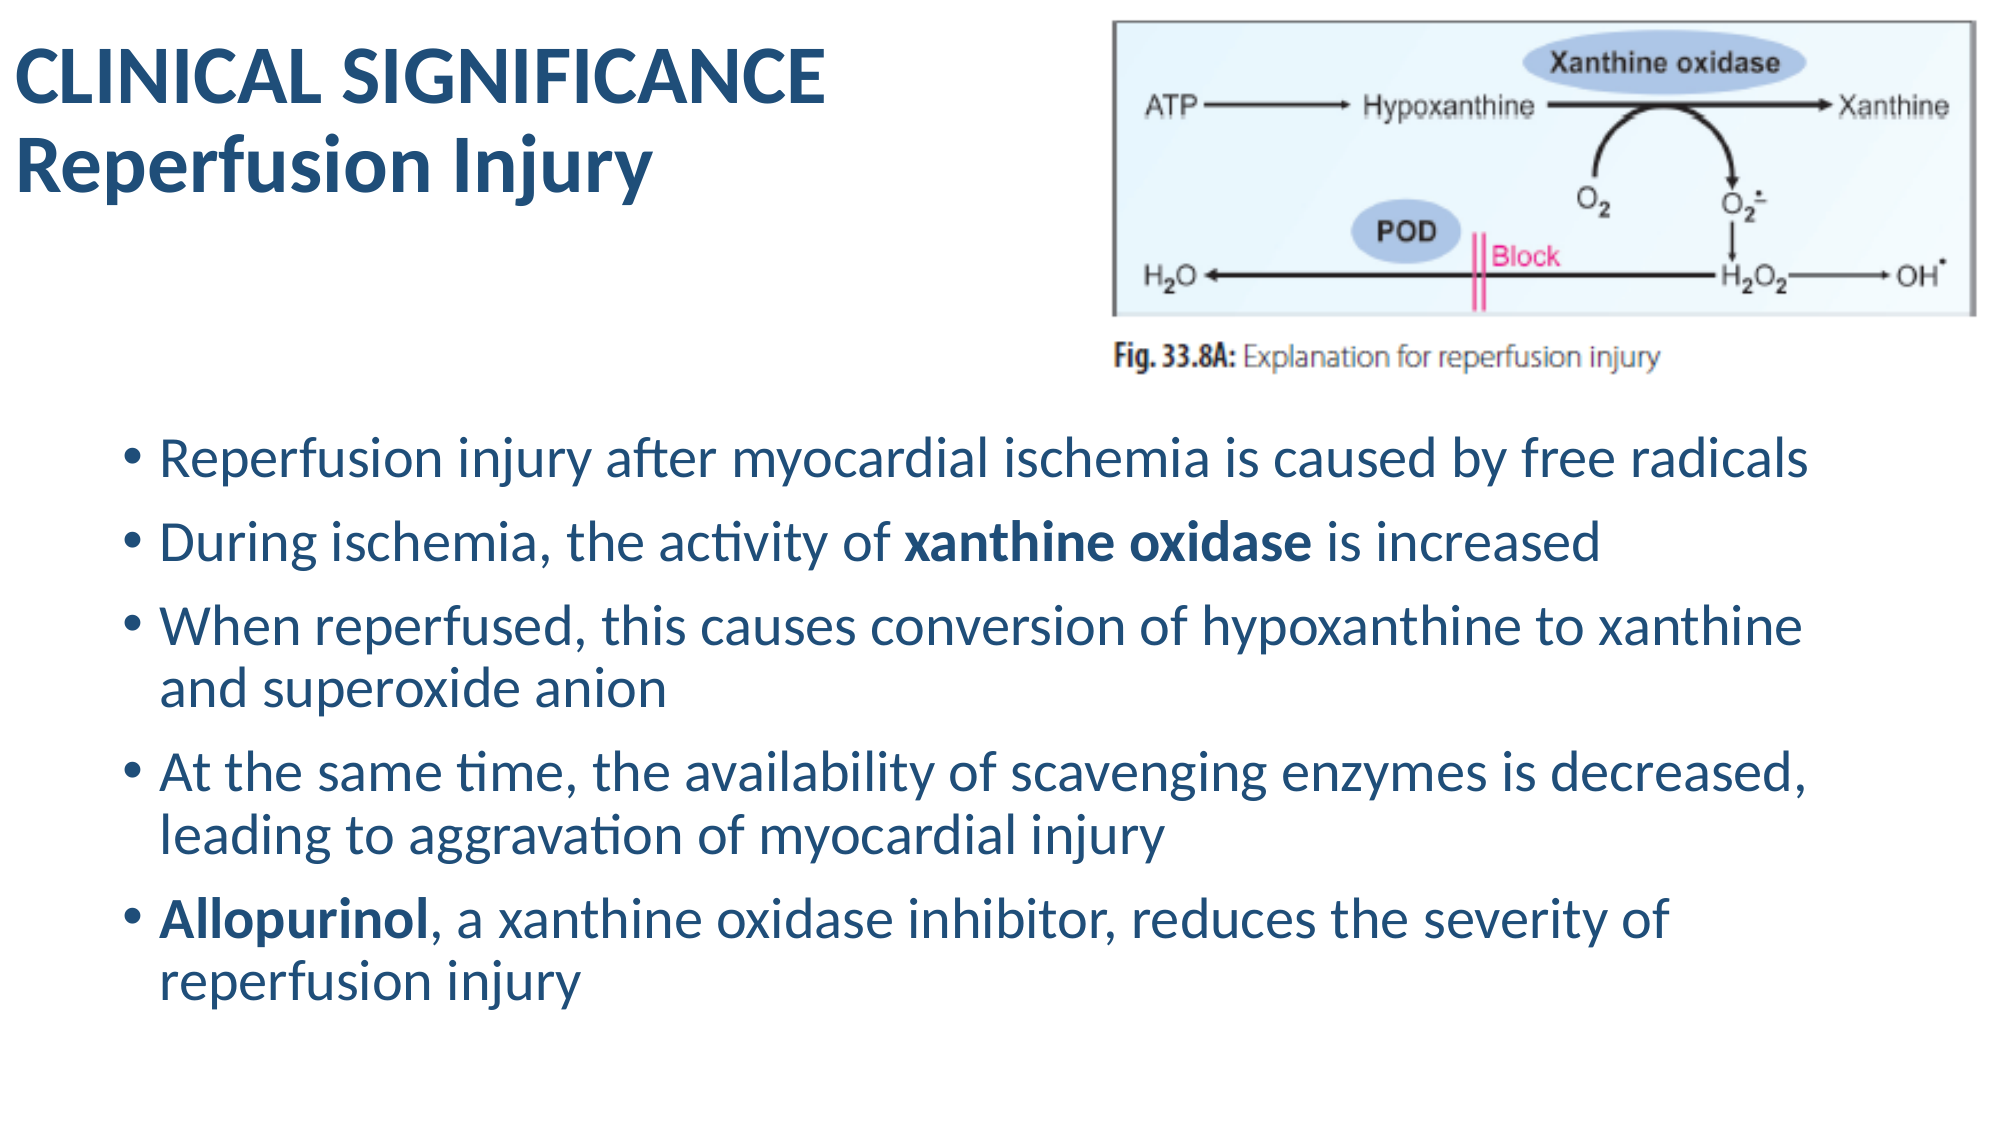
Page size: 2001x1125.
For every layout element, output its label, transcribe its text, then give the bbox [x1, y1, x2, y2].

text_box Reperfusion injury after myocardial ischemia is caused by free radicals During ischemia, the activity of xanthine oxidase is increased When reperfused, this causes conversion of hypoxanthine to xanthine and superoxide anion At the same time, the availability of scavenging enzymes is decreased, leading to aggravation of myocardial injury Allopurinol, a xanthine oxidase inhibitor, reduces the severity of reperfusion injury [107, 419, 1833, 1102]
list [1106, 12, 2000, 409]
title CLINICAL SIGNIFICANCE Reperfusion Injury [0, 12, 1080, 230]
